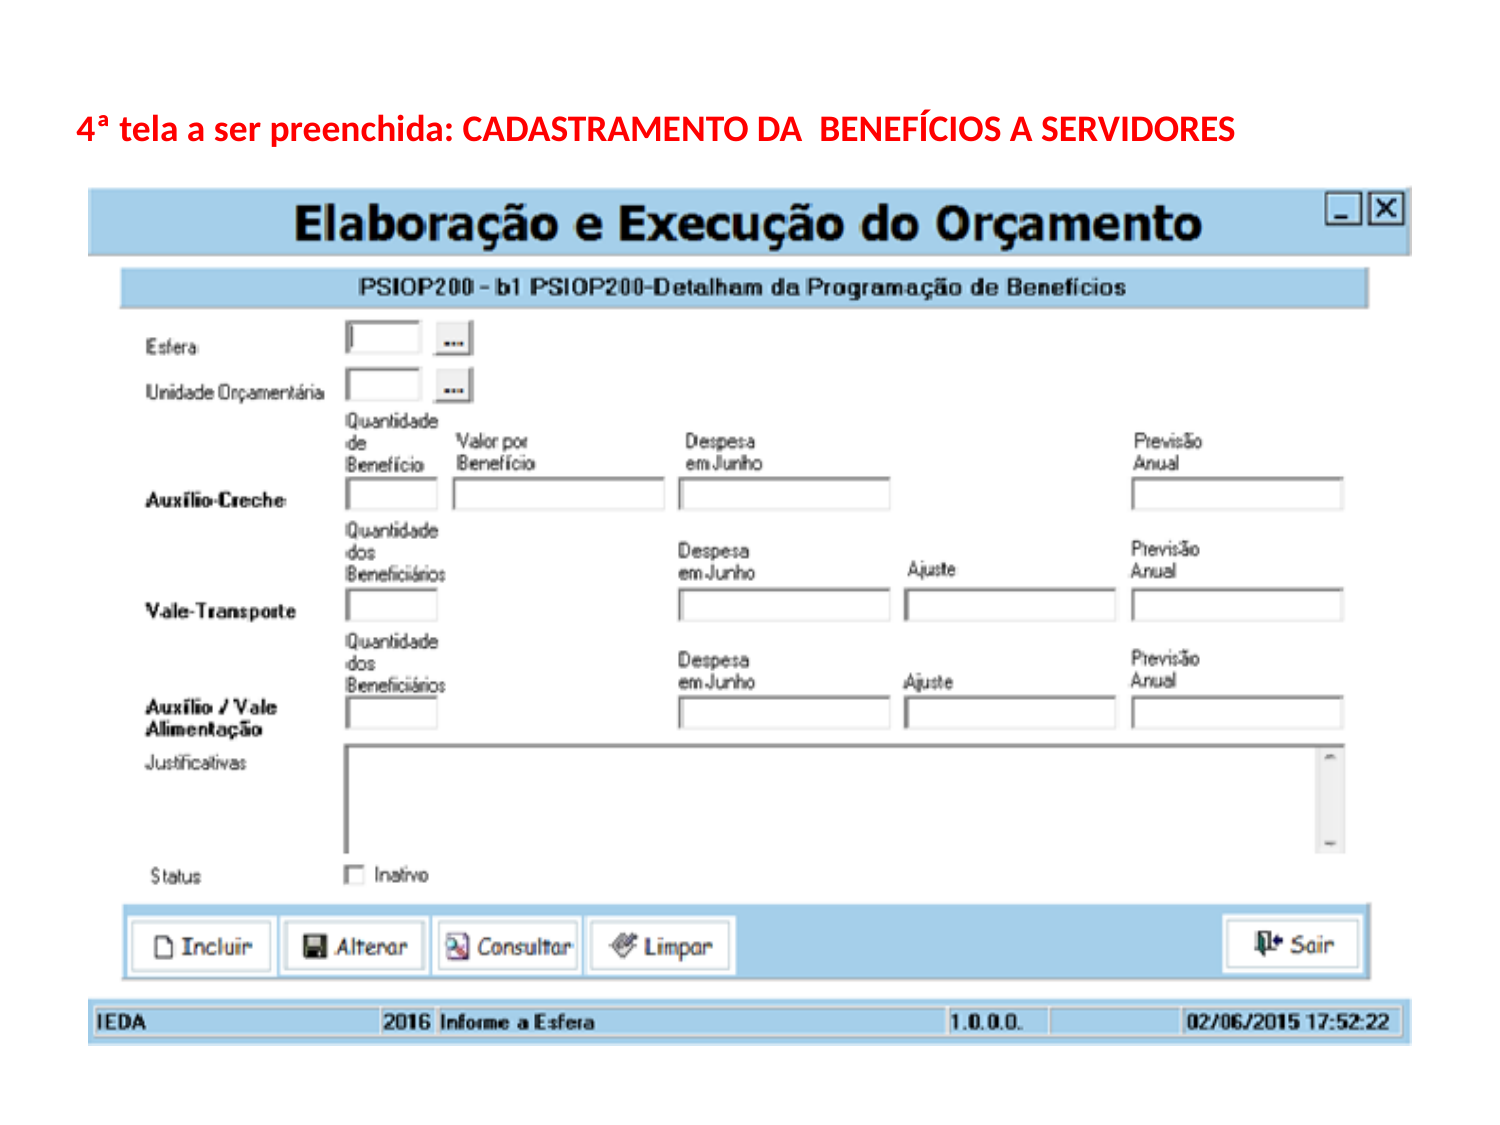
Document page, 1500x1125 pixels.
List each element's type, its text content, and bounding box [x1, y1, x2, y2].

picture [88, 184, 1412, 1046]
title 4ª tela a ser preenchida: CADASTRAMENTO DA BENEFÍCIOS A SERVIDORES [61, 66, 1412, 157]
